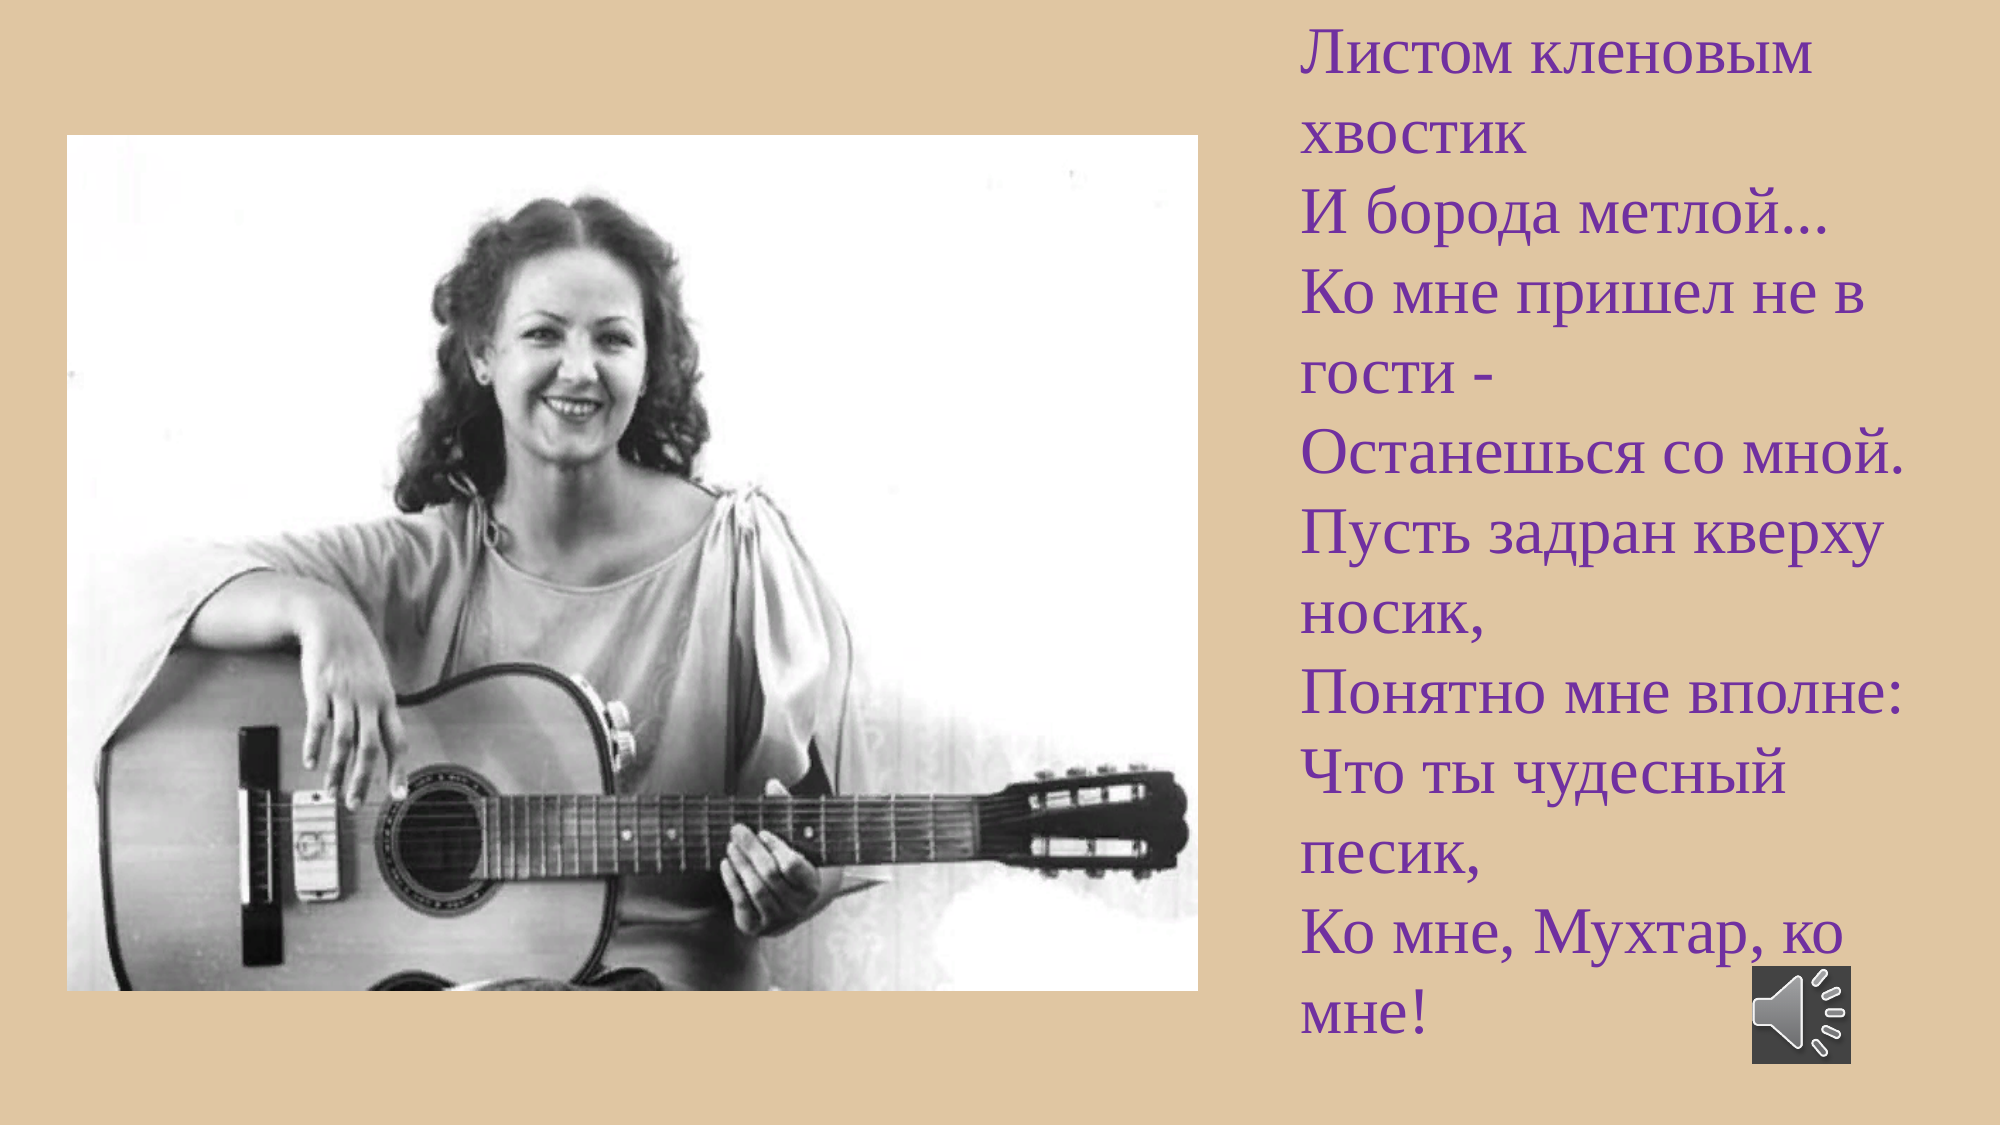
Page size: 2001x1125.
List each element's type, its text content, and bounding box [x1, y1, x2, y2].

picture [67, 135, 1198, 991]
picture [1751, 965, 1852, 1066]
text_box Листом кленовым хвостик И борода метлой... Ко мне пришел не в гости - Останешься со мной. Пусть задран кверху носик, Понятно мне вполне: Что ты чудесный песик, Ко мне, Мухтар, ко мне! [1285, 0, 1928, 1055]
